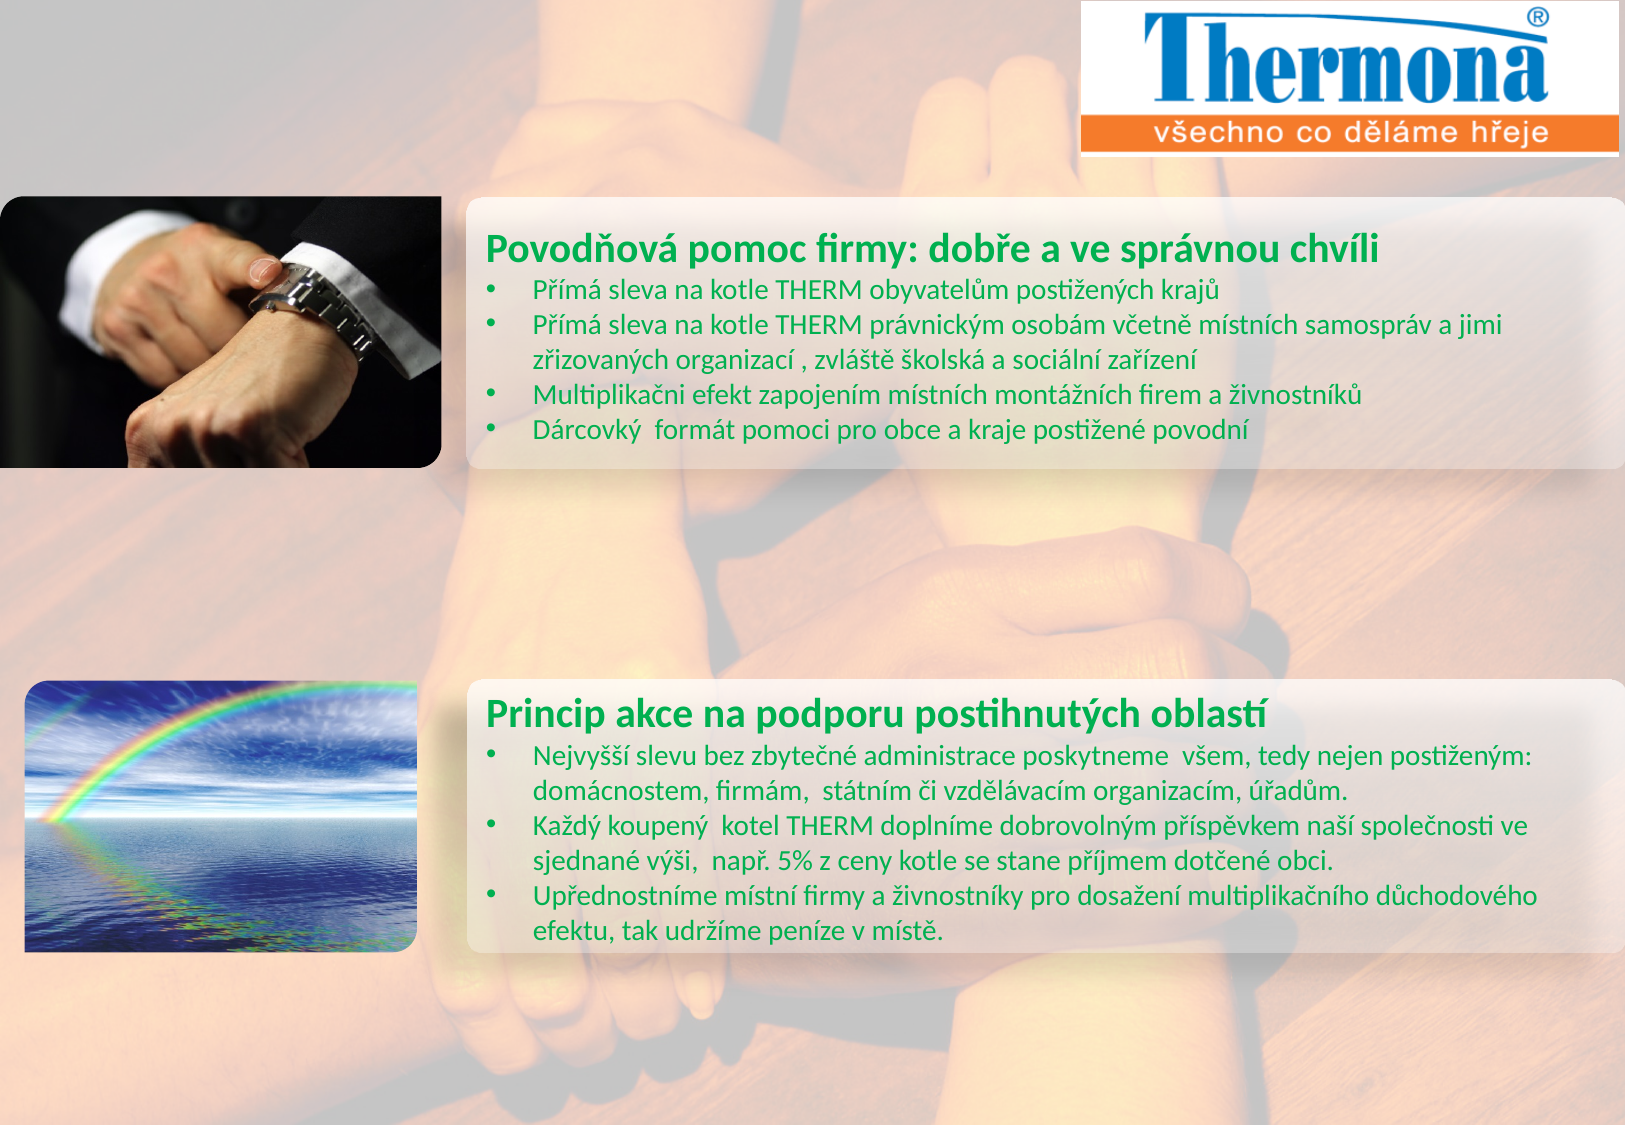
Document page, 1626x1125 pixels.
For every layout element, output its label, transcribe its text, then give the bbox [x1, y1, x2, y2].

picture [1080, 1, 1619, 157]
text_box Povodňová pomoc firmy: dobře a ve správnou chvíli Přímá sleva na kotle THERM obyvatelům postižených krajů Přímá sleva na kotle THERM právnickým osobám včetně místních samospráv a jimi zřizovaných organizací , zvláště školská a sociální zařízení Multiplikačni efekt zapojením místních montážních firem a živnostníků Dárcovký formát pomoci pro obce a kraje postižené povodní [464, 195, 1625, 471]
picture [0, 196, 442, 469]
text_box Princip akce na podporu postihnutých oblastí Nejvyšší slevu bez zbytečné administrace poskytneme všem, tedy nejen postiženým: domácnostem, firmám, státním či vzdělávacím organizacím, úřadům. Každý koupený kotel THERM doplníme dobrovolným příspěvkem naší společnosti ve sjednané výši, např. 5% z ceny kotle se stane příjmem dotčené obci. Upřednostníme místní firmy a živnostníky pro dosažení multiplikačního důchodového efektu, tak udržíme peníze v místě. [464, 677, 1625, 955]
picture [24, 680, 418, 953]
